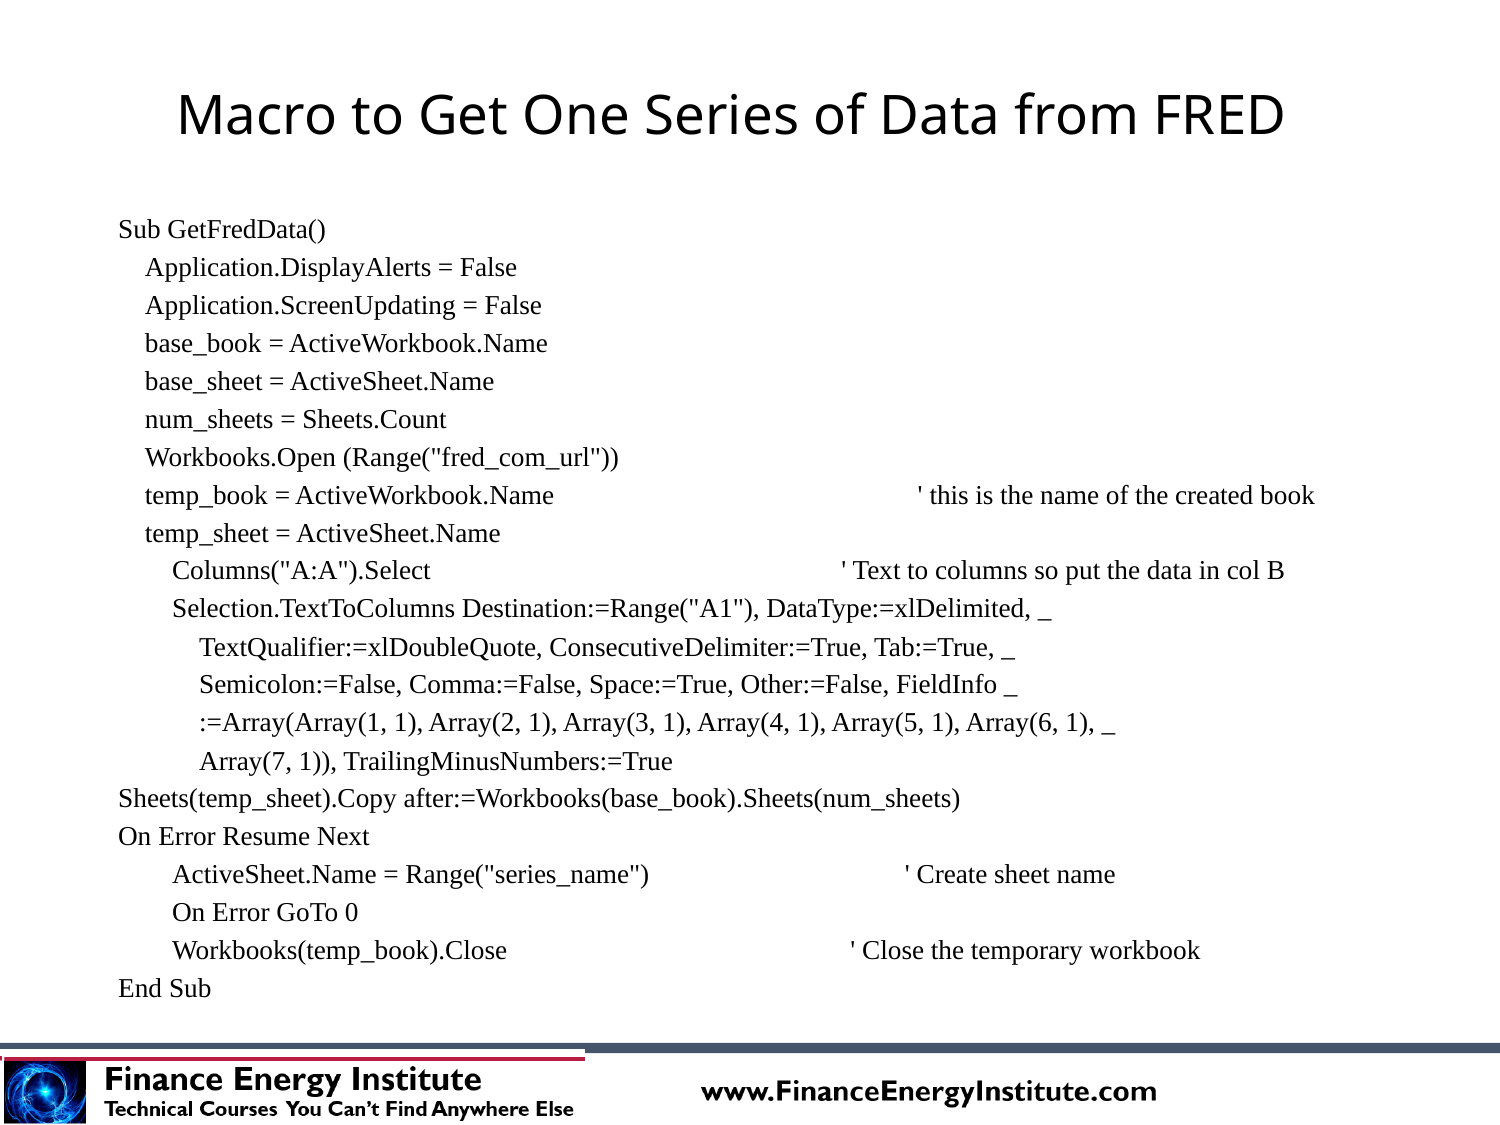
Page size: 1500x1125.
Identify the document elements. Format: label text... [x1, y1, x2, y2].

title Macro to Get One Series of Data from FRED [103, 59, 1361, 174]
list Sub GetFredData() Application.DisplayAlerts = False Application.ScreenUpdating = False base_book = ActiveWorkbook.Name base_sheet = ActiveSheet.Name num_sheets = Sheets.Count Workbooks.Open (Range("fred_com_url")) temp_book = ActiveWorkbook.Name ' this is the name of the created book temp_sheet = ActiveSheet.Name Columns("A:A").Select ' Text to columns so put the data in col B Selection.TextToColumns Destination:=Range("A1"), DataType:=xlDelimited, _ TextQualifier:=xlDoubleQuote, ConsecutiveDelimiter:=True, Tab:=True, _ Semicolon:=False, Comma:=False, Space:=True, Other:=False, FieldInfo _ :=Array(Array(1, 1), Array(2, 1), Array(3, 1), Array(4, 1), Array(5, 1), Array(6, 1), _ Array(7, 1)), TrailingMinusNumbers:=True Sheets(temp_sheet).Copy after:=Workbooks(base_book).Sheets(num_sheets) On Error Resume Next ActiveSheet.Name = Range("series_name") ' Create sheet name On Error GoTo 0 Workbooks(temp_book).Close ' Close the temporary workbook End Sub [103, 207, 1400, 1014]
picture [696, 1074, 1166, 1112]
picture [0, 1049, 585, 1125]
